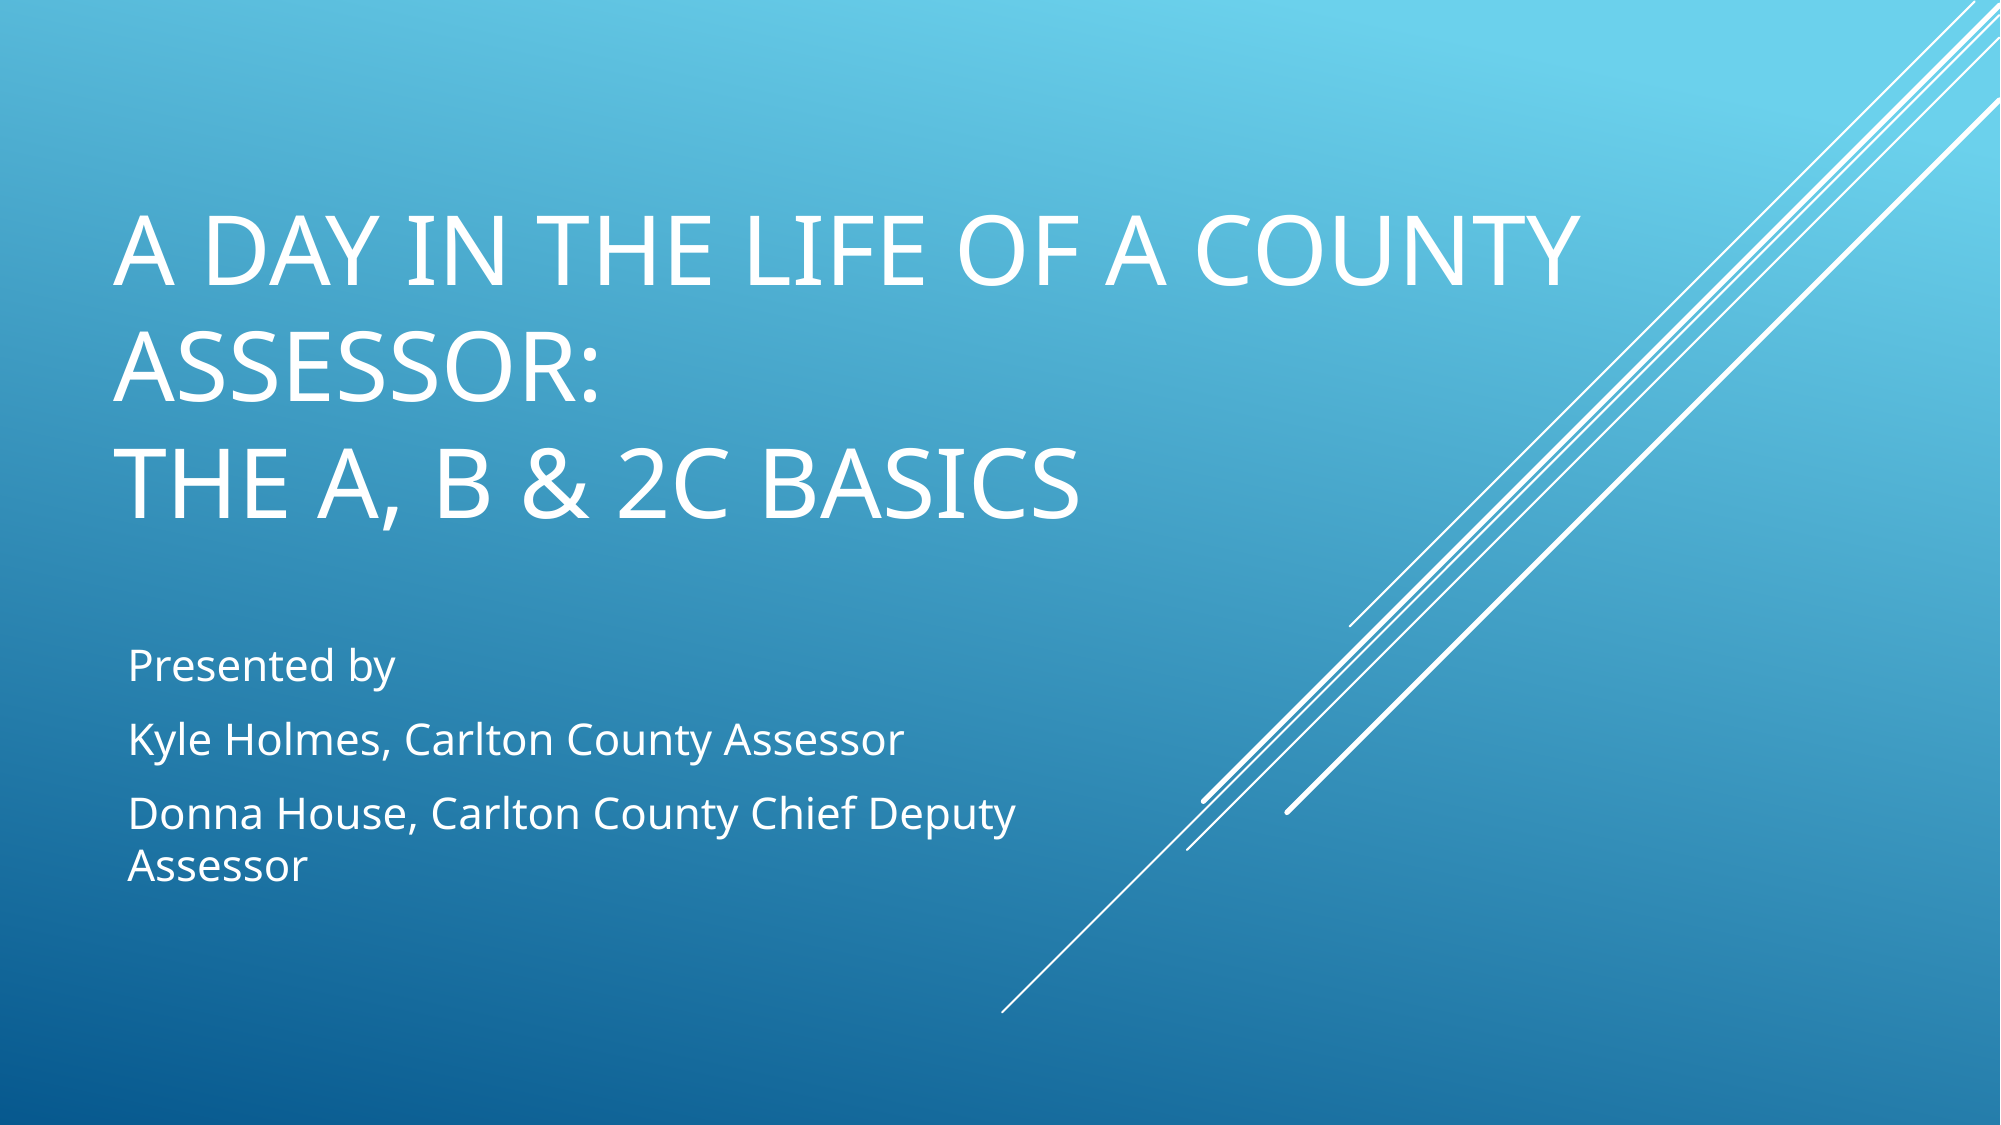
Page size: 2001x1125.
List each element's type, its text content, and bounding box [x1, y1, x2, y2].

title A Day in the Life of a County Assessor: The A, B & 2C Basics [98, 61, 1930, 662]
subtitle Presented by Kyle Holmes, Carlton County Assessor Donna House, Carlton County Chief Deputy Assessor [112, 630, 1163, 950]
